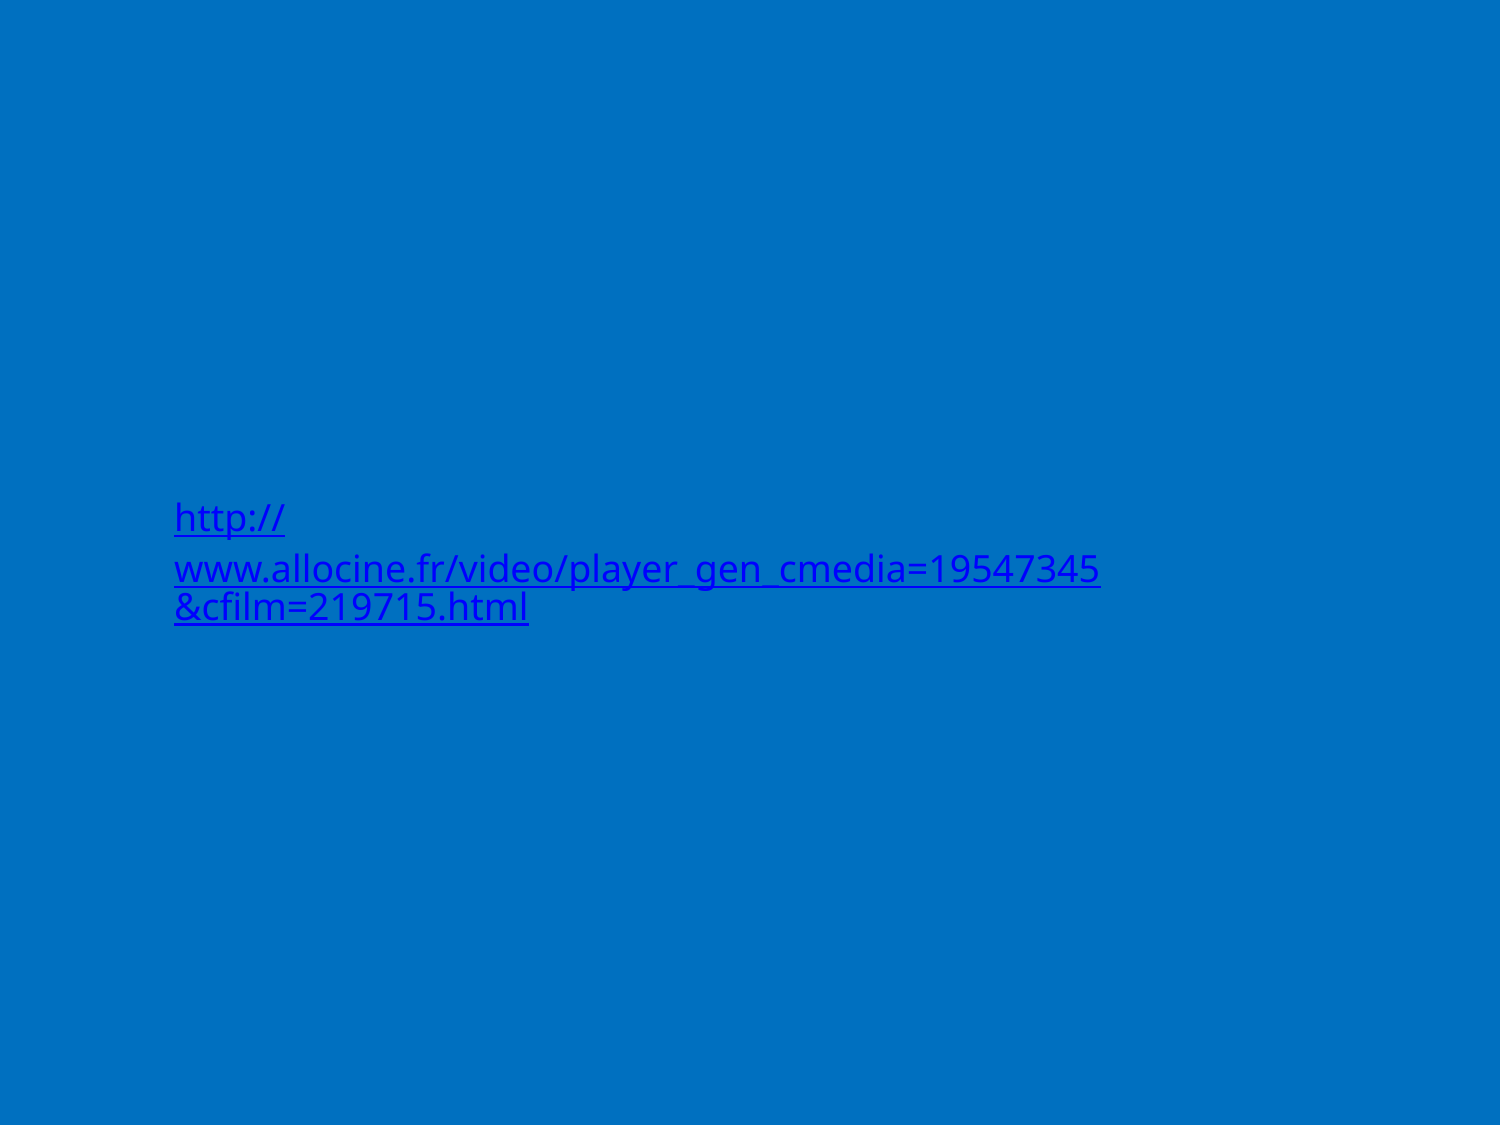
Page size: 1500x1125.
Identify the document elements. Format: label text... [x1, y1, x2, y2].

text_box http://www.allocine.fr/video/player_gen_cmedia=19547345&cfilm=219715.html [159, 486, 1125, 649]
